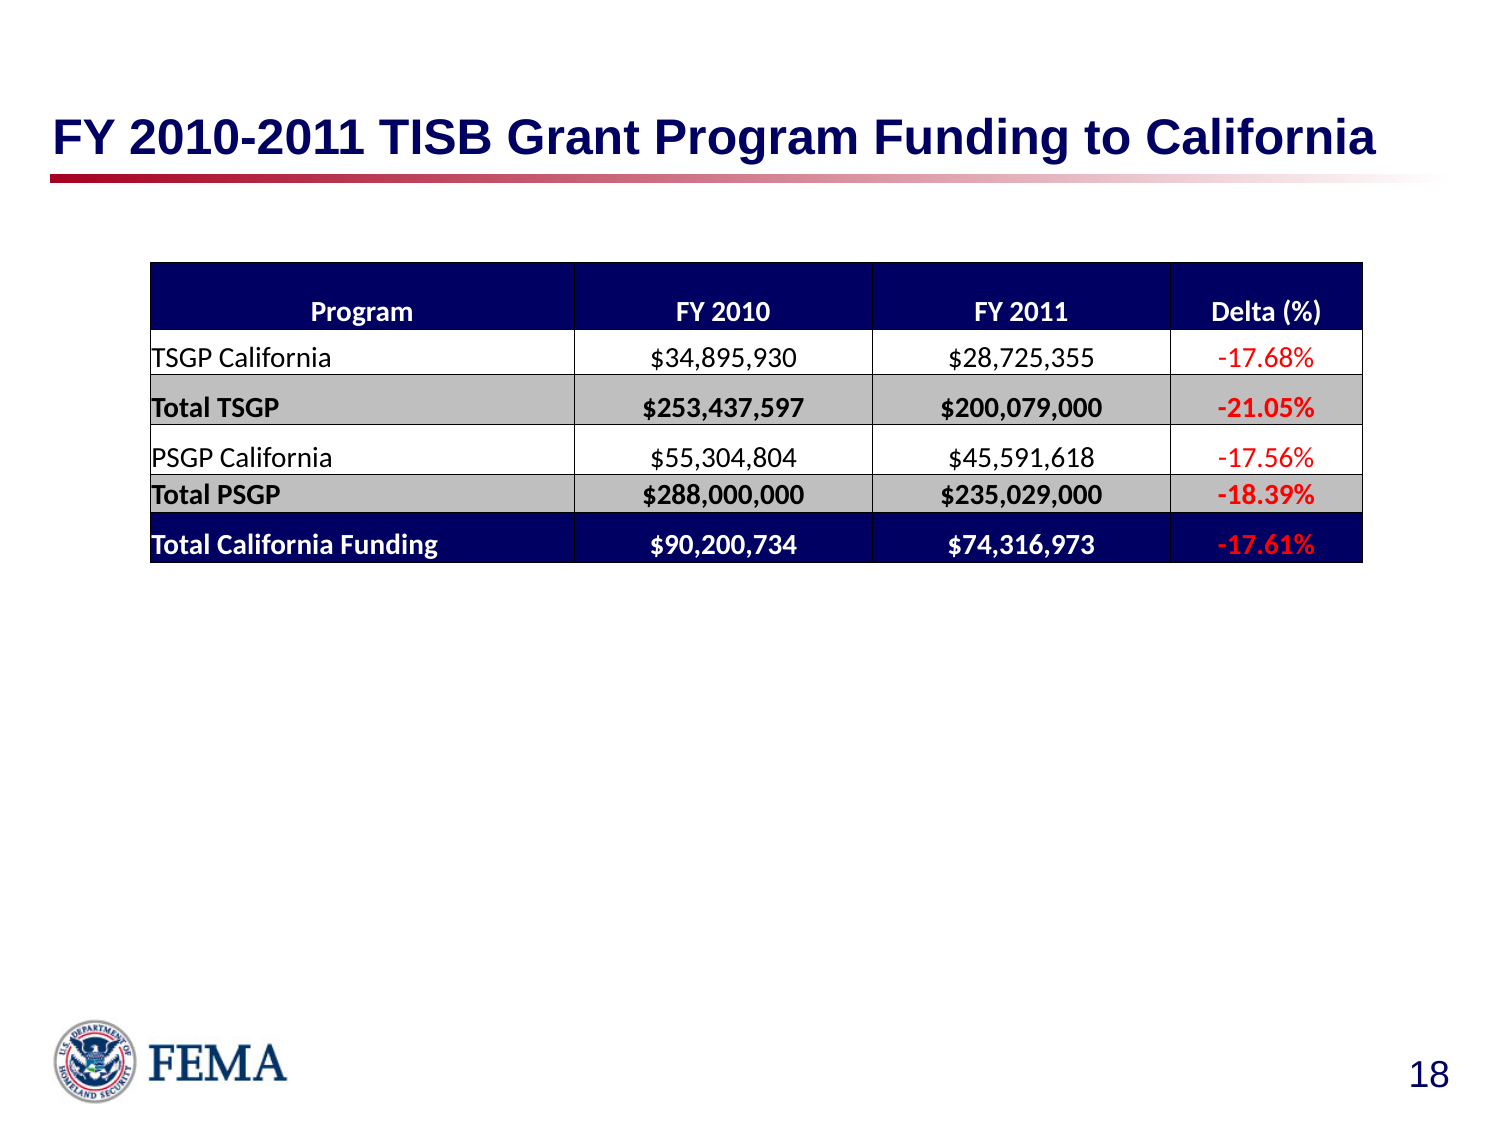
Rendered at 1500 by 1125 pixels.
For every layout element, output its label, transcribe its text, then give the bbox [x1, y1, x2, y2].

picture [51, 1017, 290, 1106]
table_cell PSGP California [151, 425, 574, 474]
table_header Program [151, 263, 574, 329]
table_cell -17.56% [1171, 425, 1362, 474]
table_cell $34,895,930 [575, 330, 872, 374]
table_cell Total PSGP [151, 475, 574, 512]
table_cell $253,437,597 [575, 375, 872, 424]
table_cell $90,200,734 [575, 513, 872, 562]
table_cell $200,079,000 [873, 375, 1170, 424]
table_cell $55,304,804 [575, 425, 872, 474]
table_cell $74,316,973 [873, 513, 1170, 562]
table_cell -17.68% [1171, 330, 1362, 374]
table_cell $235,029,000 [873, 475, 1170, 512]
table_cell $45,591,618 [873, 425, 1170, 474]
table_cell Total TSGP [151, 375, 574, 424]
table_cell -18.39% [1171, 475, 1362, 512]
table_cell $288,000,000 [575, 475, 872, 512]
table_header FY 2011 [873, 263, 1170, 329]
table_cell Total California Funding [151, 513, 574, 562]
table_cell -21.05% [1171, 375, 1362, 424]
slide_number 18 [1099, 1024, 1451, 1103]
table_header Delta (%) [1171, 263, 1362, 329]
table_header FY 2010 [575, 263, 872, 329]
title FY 2010-2011 TISB Grant Program Funding to California [36, 0, 1435, 173]
table_cell TSGP California [151, 330, 574, 374]
table_cell -17.61% [1171, 513, 1362, 562]
table_cell $28,725,355 [873, 330, 1170, 374]
